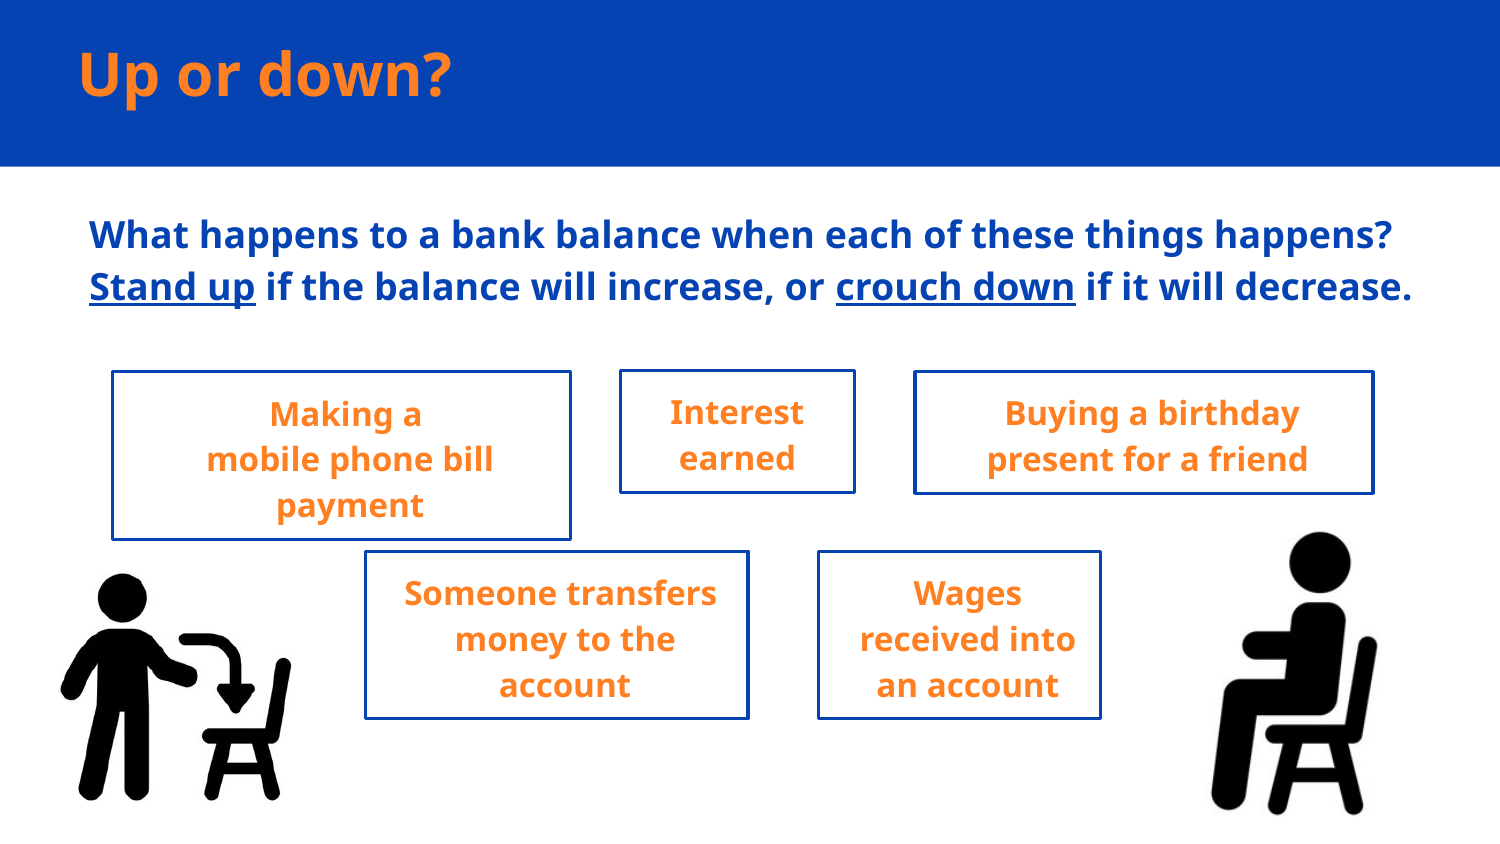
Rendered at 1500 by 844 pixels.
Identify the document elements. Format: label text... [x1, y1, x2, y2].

text_box Someone transfers money to the account [365, 551, 748, 719]
text_box Wages received into an account [818, 551, 1101, 719]
picture [1192, 501, 1468, 844]
title Up or down? [62, 66, 1331, 152]
text_box What happens to a bank balance when each of these things happens? Stand up if the balance will increase, or crouch down if it will decrease. [36, 189, 1450, 323]
text_box Making a mobile phone bill payment [112, 371, 571, 540]
text_box Buying a birthday present for a friend [914, 371, 1373, 494]
text_box Interest earned [620, 370, 855, 493]
picture [44, 543, 310, 817]
